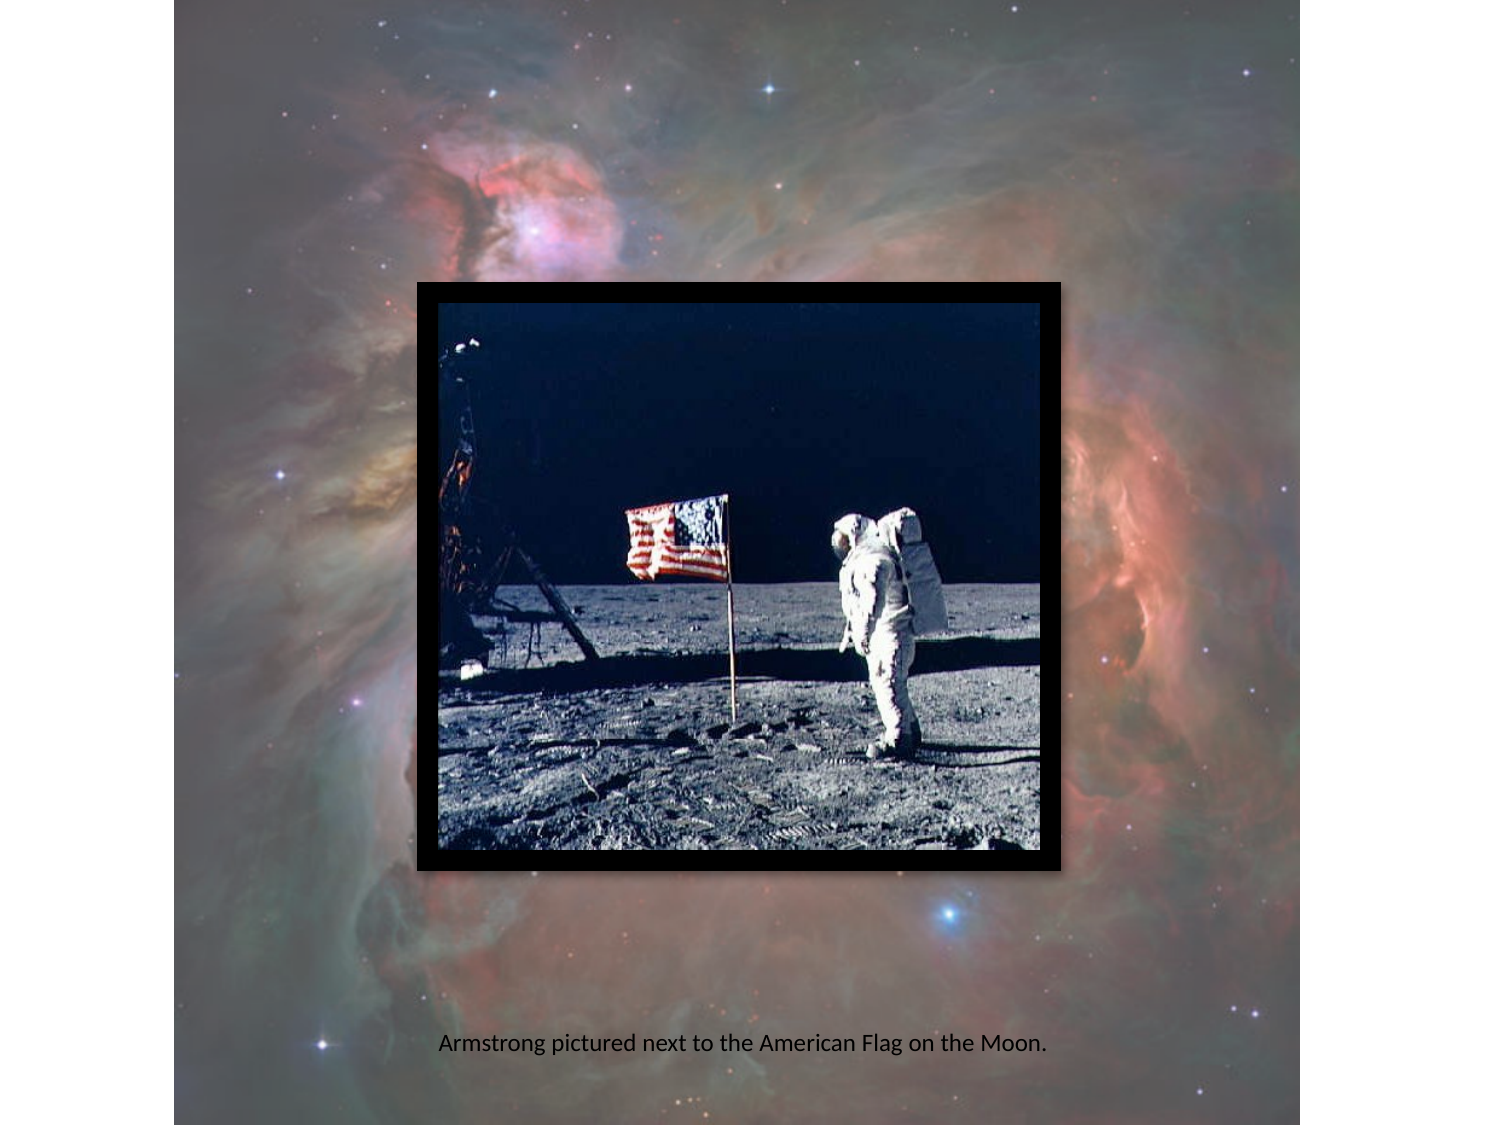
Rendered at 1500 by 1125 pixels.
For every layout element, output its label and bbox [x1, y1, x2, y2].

picture [174, 0, 1301, 1125]
